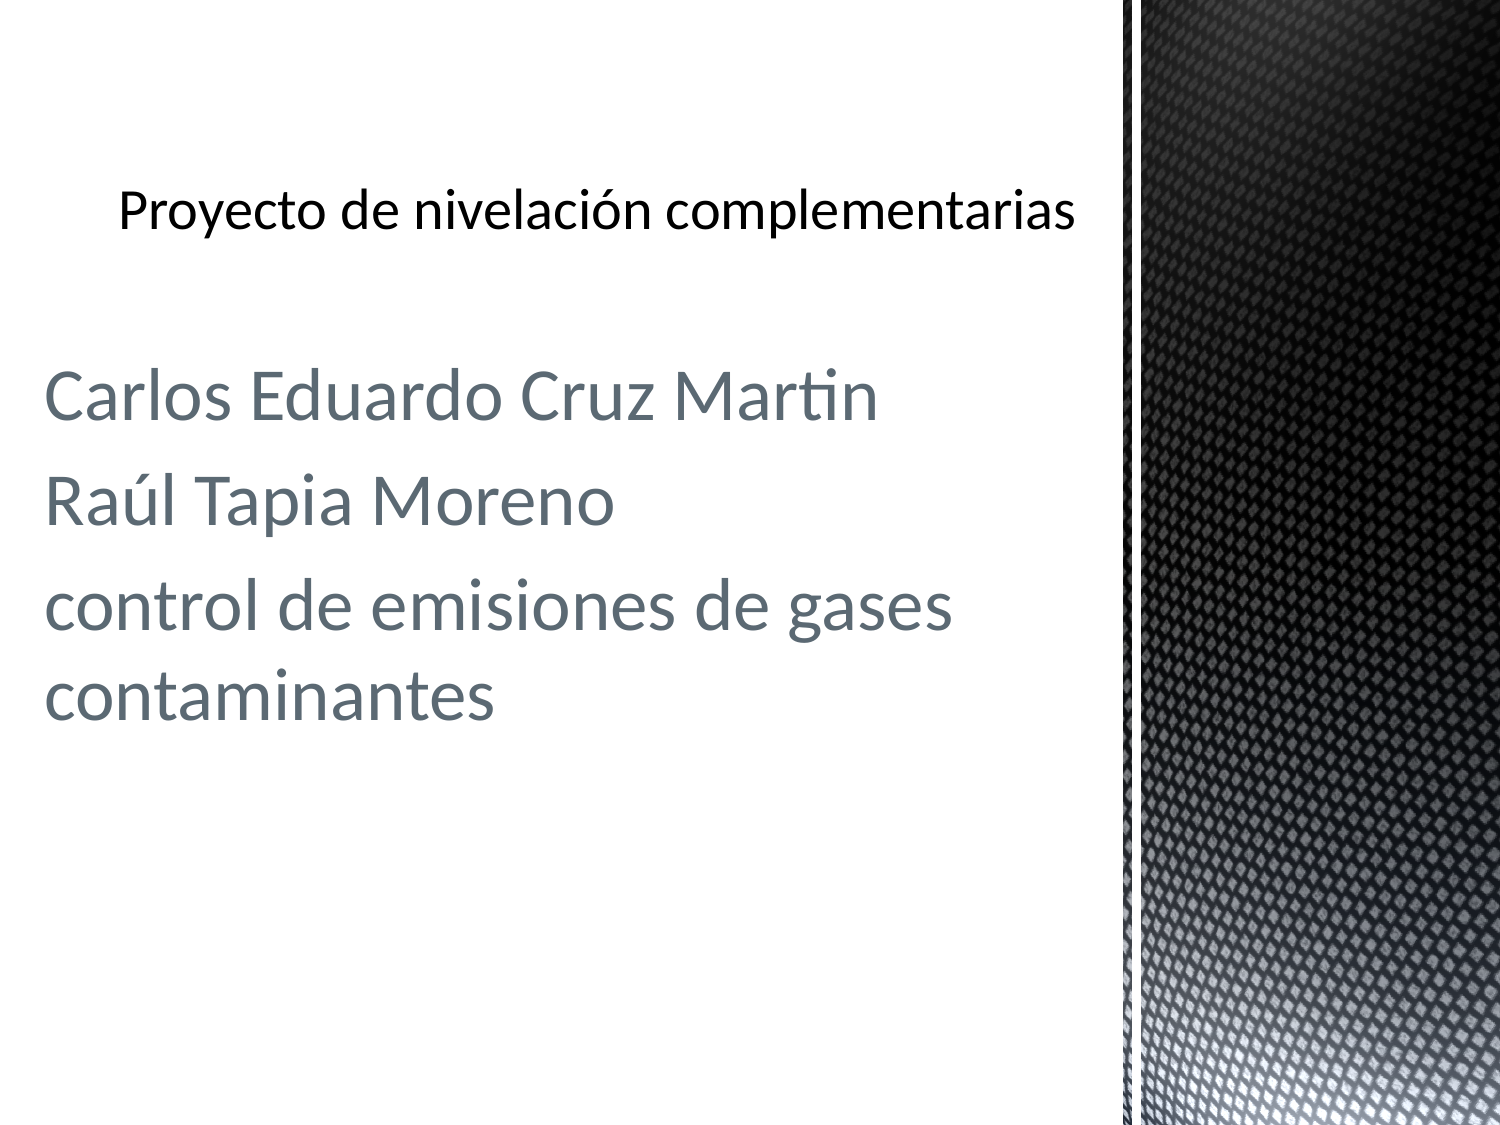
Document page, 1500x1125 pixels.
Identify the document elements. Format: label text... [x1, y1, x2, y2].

picture [1123, 0, 1500, 1125]
title Proyecto de nivelación complementarias [0, 7, 1092, 249]
subtitle Carlos Eduardo Cruz Martin Raúl Tapia Moreno control de emisiones de gases contaminantes [29, 338, 1080, 976]
